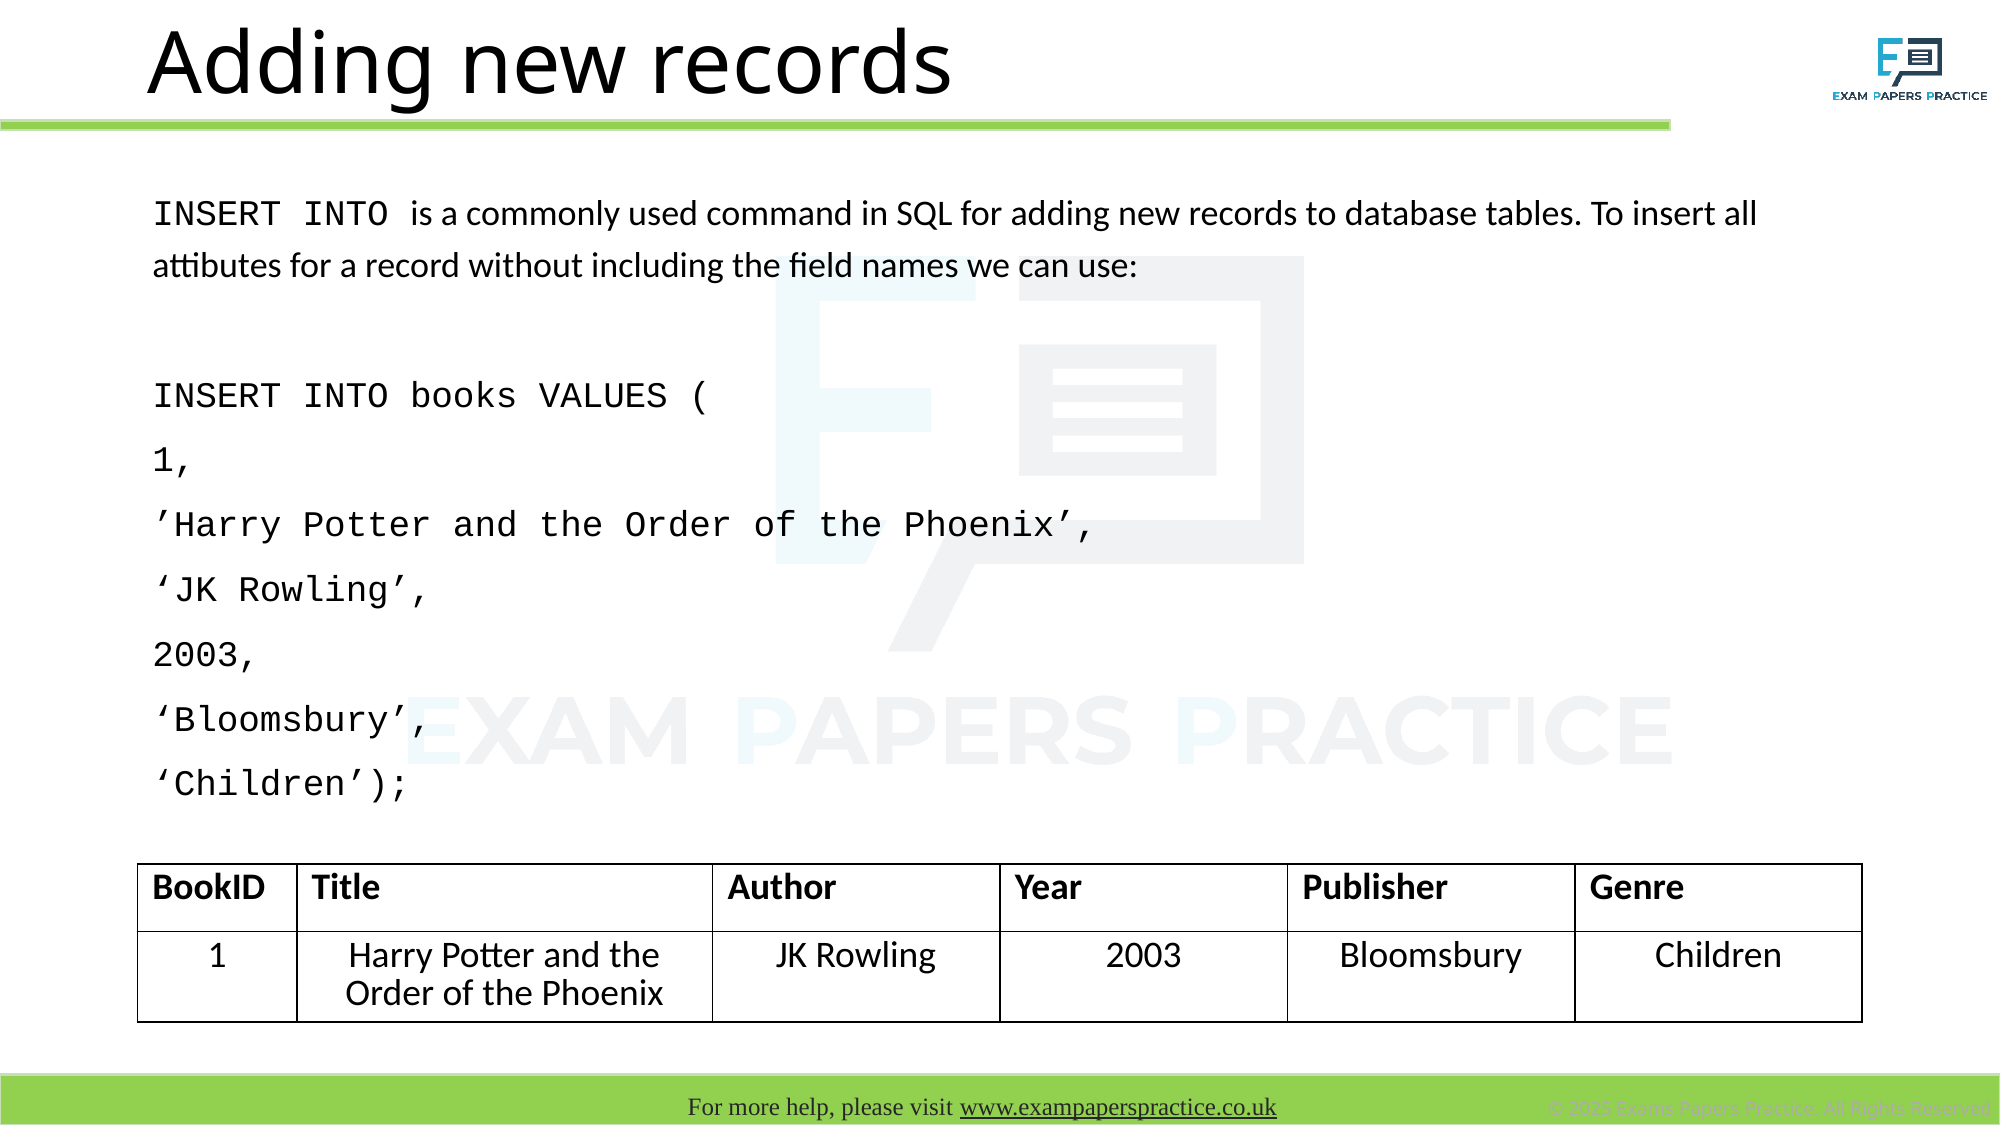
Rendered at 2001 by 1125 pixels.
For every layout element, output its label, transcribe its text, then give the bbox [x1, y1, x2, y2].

table_cell JK Rowling [713, 932, 999, 1021]
table_cell Children [1576, 932, 1861, 1021]
table_cell 2003 [1001, 932, 1287, 1021]
table_cell Bloomsbury [1288, 932, 1574, 1021]
table_header Author [713, 865, 999, 931]
table_cell Harry Potter and the Order of the Phoenix [298, 932, 712, 1021]
table_header Genre [1576, 865, 1861, 931]
table_header Year [1001, 865, 1287, 931]
table_header BookID [138, 865, 296, 931]
table_cell 1 [138, 932, 296, 1021]
table_header Publisher [1288, 865, 1574, 931]
title Adding new records [132, 11, 1858, 121]
list INSERT INTO is a commonly used command in SQL for adding new records to database tables. To insert all attibutes for a record without including the field names we can use: INSERT INTO books VALUES ( 1, ’Harry Potter and the Order of the Phoenix’, ‘JK Rowling’, 2003, ‘Bloomsbury’, ‘Children’); [137, 173, 1863, 811]
table_header Title [298, 865, 712, 931]
